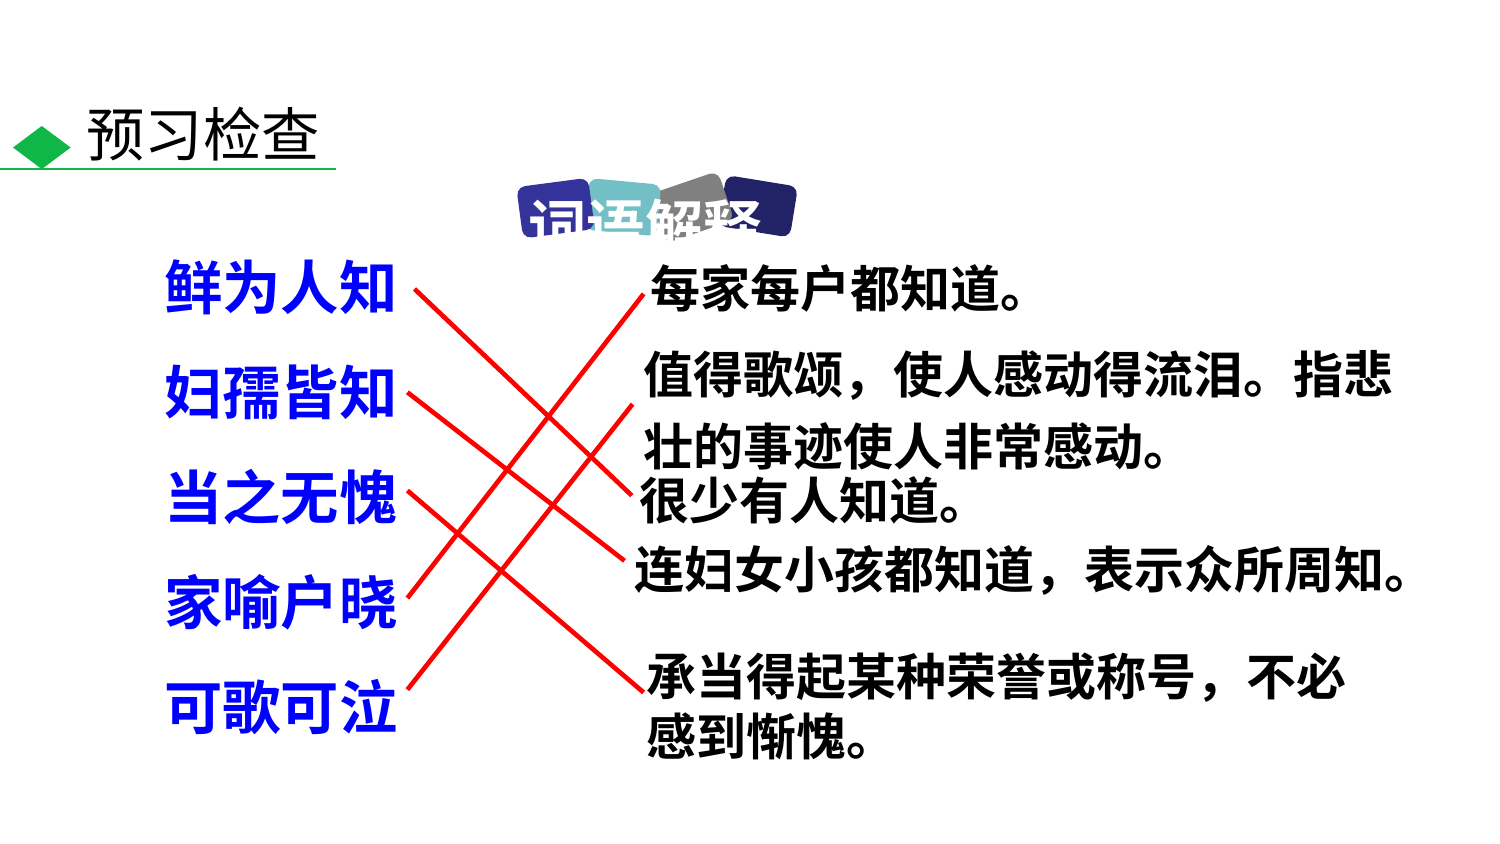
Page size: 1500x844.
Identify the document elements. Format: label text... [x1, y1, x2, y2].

text_box 承当得起某种荣誉或称号，不必感到惭愧。 [631, 638, 1400, 774]
text_box 每家每户都知道。 [635, 249, 1066, 325]
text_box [407, 599, 644, 693]
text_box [0, 91, 337, 177]
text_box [414, 288, 632, 293]
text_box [513, 162, 800, 269]
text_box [407, 404, 633, 690]
text_box 很少有人知道。 [644, 462, 1005, 531]
text_box 鲜为人知 妇孺皆知 当之无愧 家喻户晓 可歌可泣 [149, 209, 413, 749]
text_box 值得歌颂，使人感动得流泪。指悲壮的事迹使人非常感动。 [644, 323, 1436, 483]
text_box 连妇女小孩都知道，表示众所周知。 [644, 531, 1459, 607]
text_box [407, 293, 644, 599]
